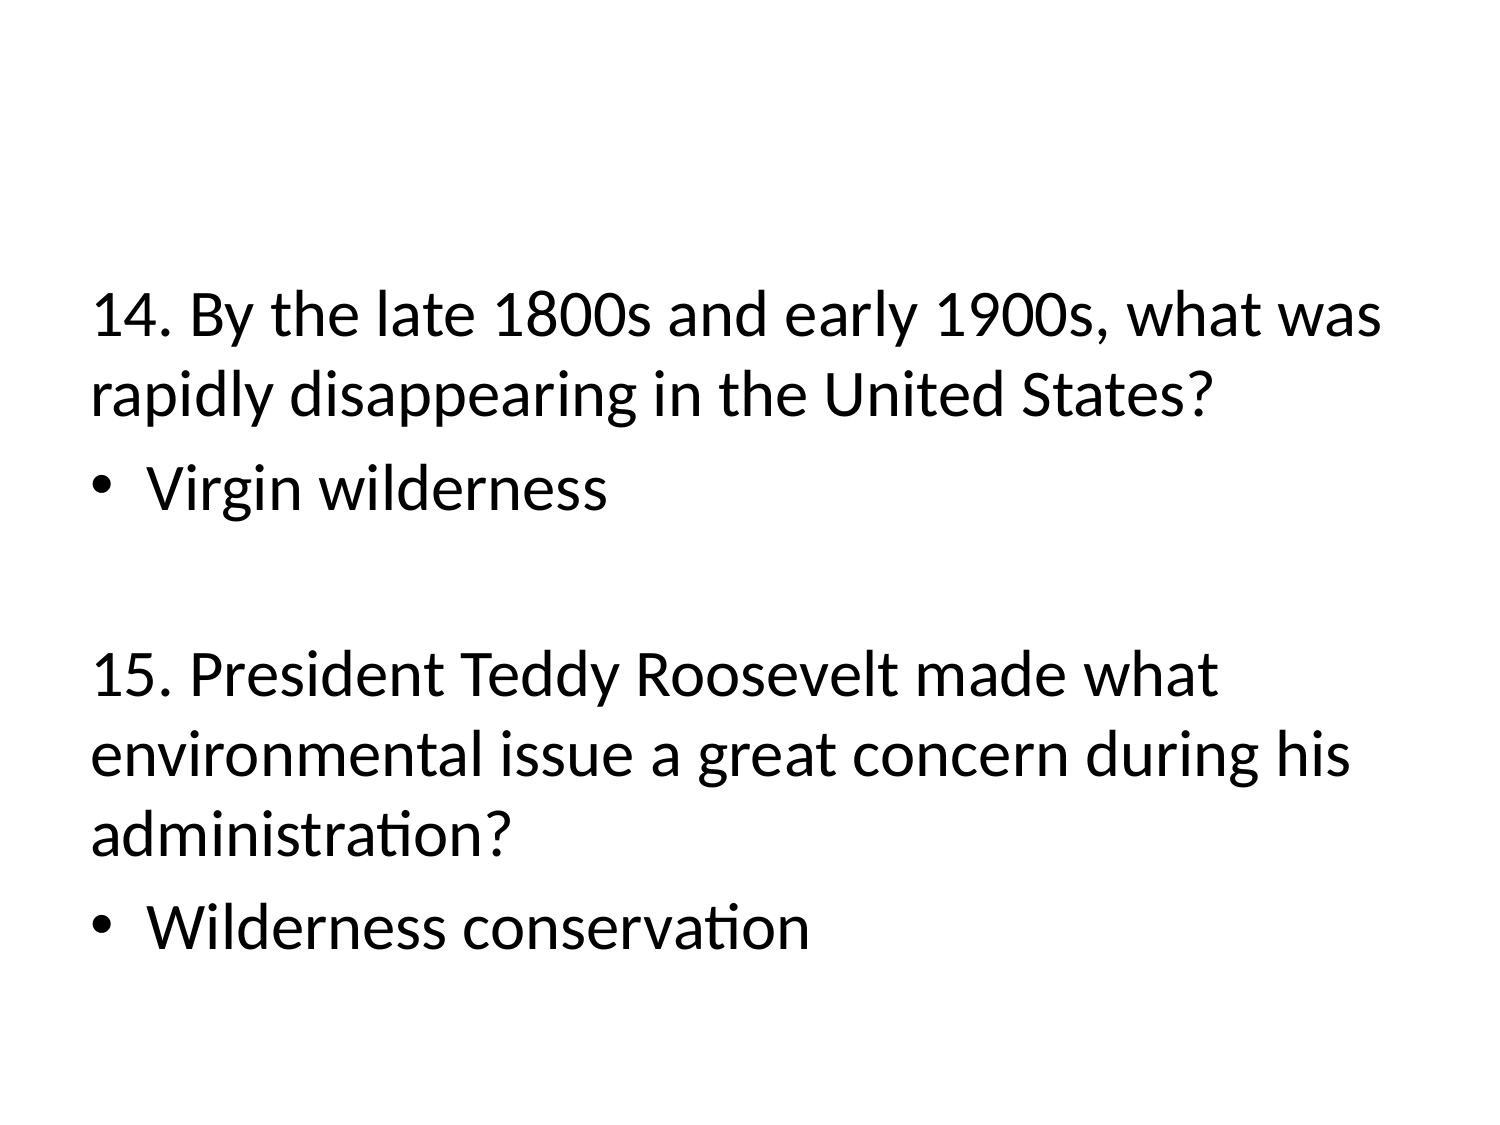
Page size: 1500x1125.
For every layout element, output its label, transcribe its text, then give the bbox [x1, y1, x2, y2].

list 14. By the late 1800s and early 1900s, what was rapidly disappearing in the United States? Virgin wilderness 15. President Teddy Roosevelt made what environmental issue a great concern during his administration? Wilderness conservation [75, 262, 1425, 1005]
